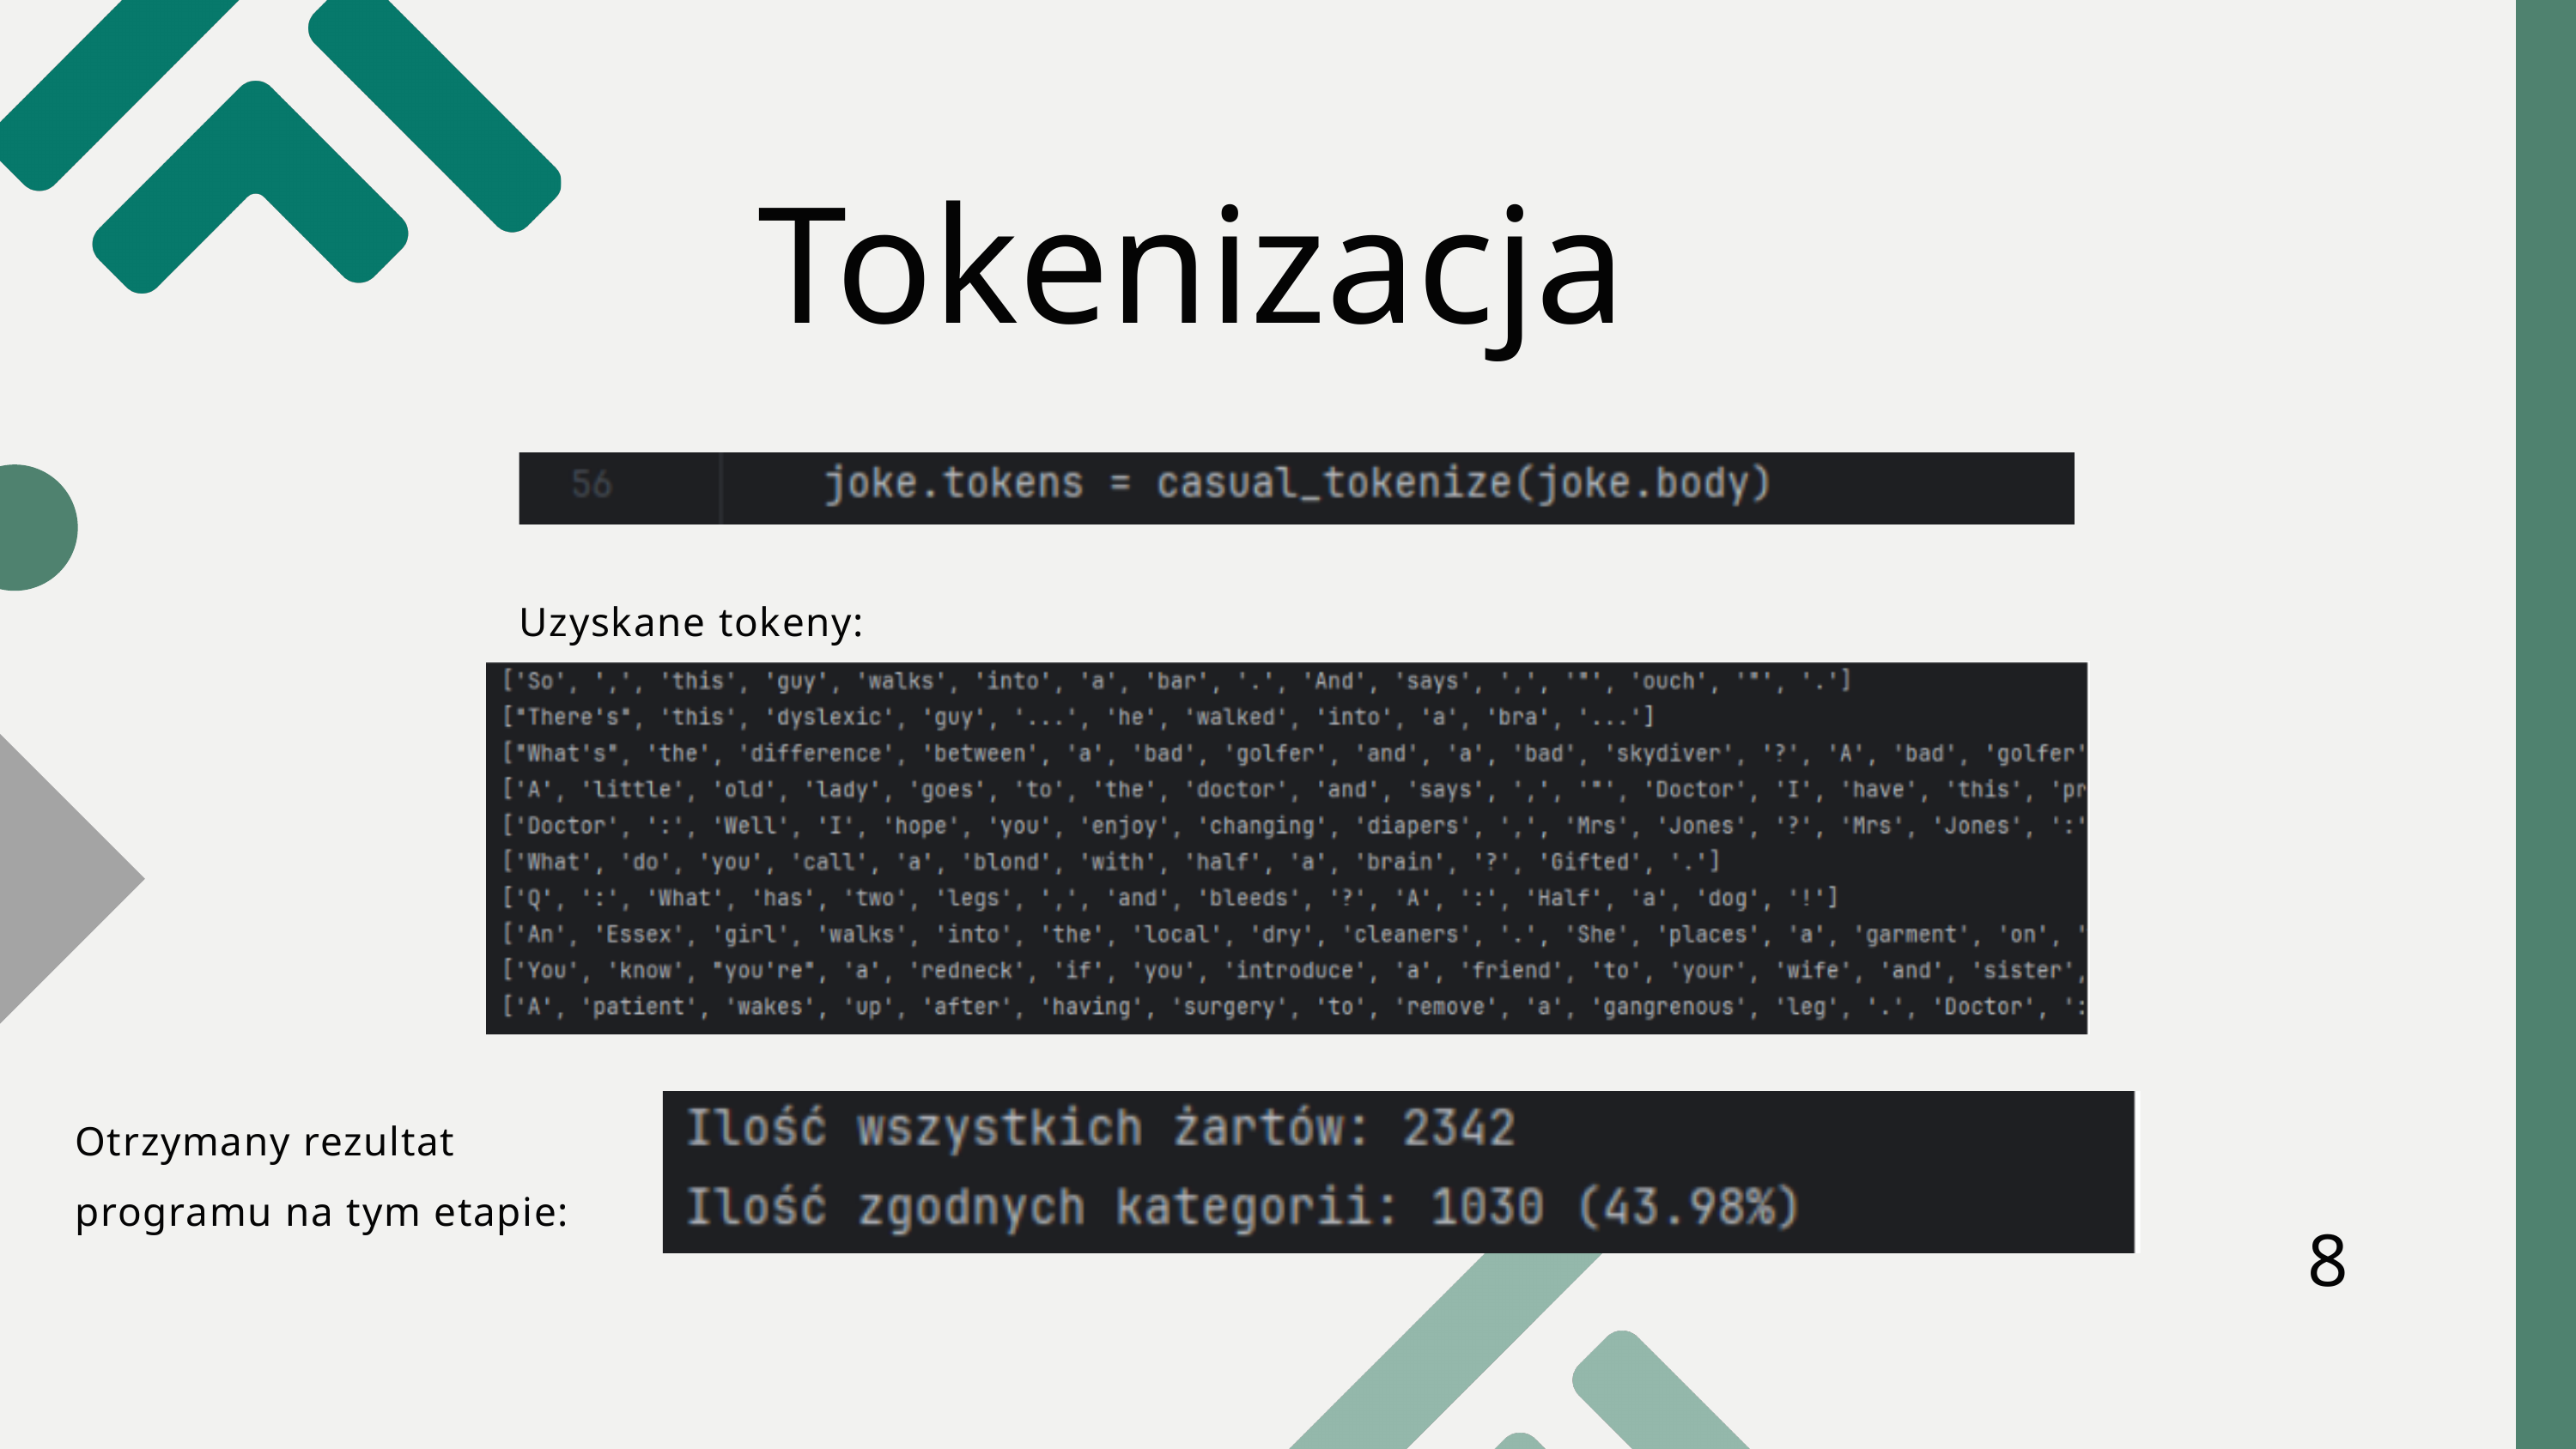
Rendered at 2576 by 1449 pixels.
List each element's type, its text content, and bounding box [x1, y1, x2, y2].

text_box [519, 452, 2075, 524]
text_box Tokenizacja [757, 178, 1860, 355]
text_box Uzyskane tokeny: [519, 573, 1695, 715]
text_box [662, 1091, 2141, 1253]
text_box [0, 661, 145, 1097]
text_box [2515, 0, 2576, 1449]
text_box [1254, 1253, 1826, 1449]
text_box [0, 464, 78, 591]
text_box Otrzymany rezultat programu na tym etapie: [75, 1093, 1251, 1306]
text_box [486, 661, 2090, 1034]
text_box [0, 0, 562, 294]
text_box 8 [2275, 1200, 2380, 1300]
